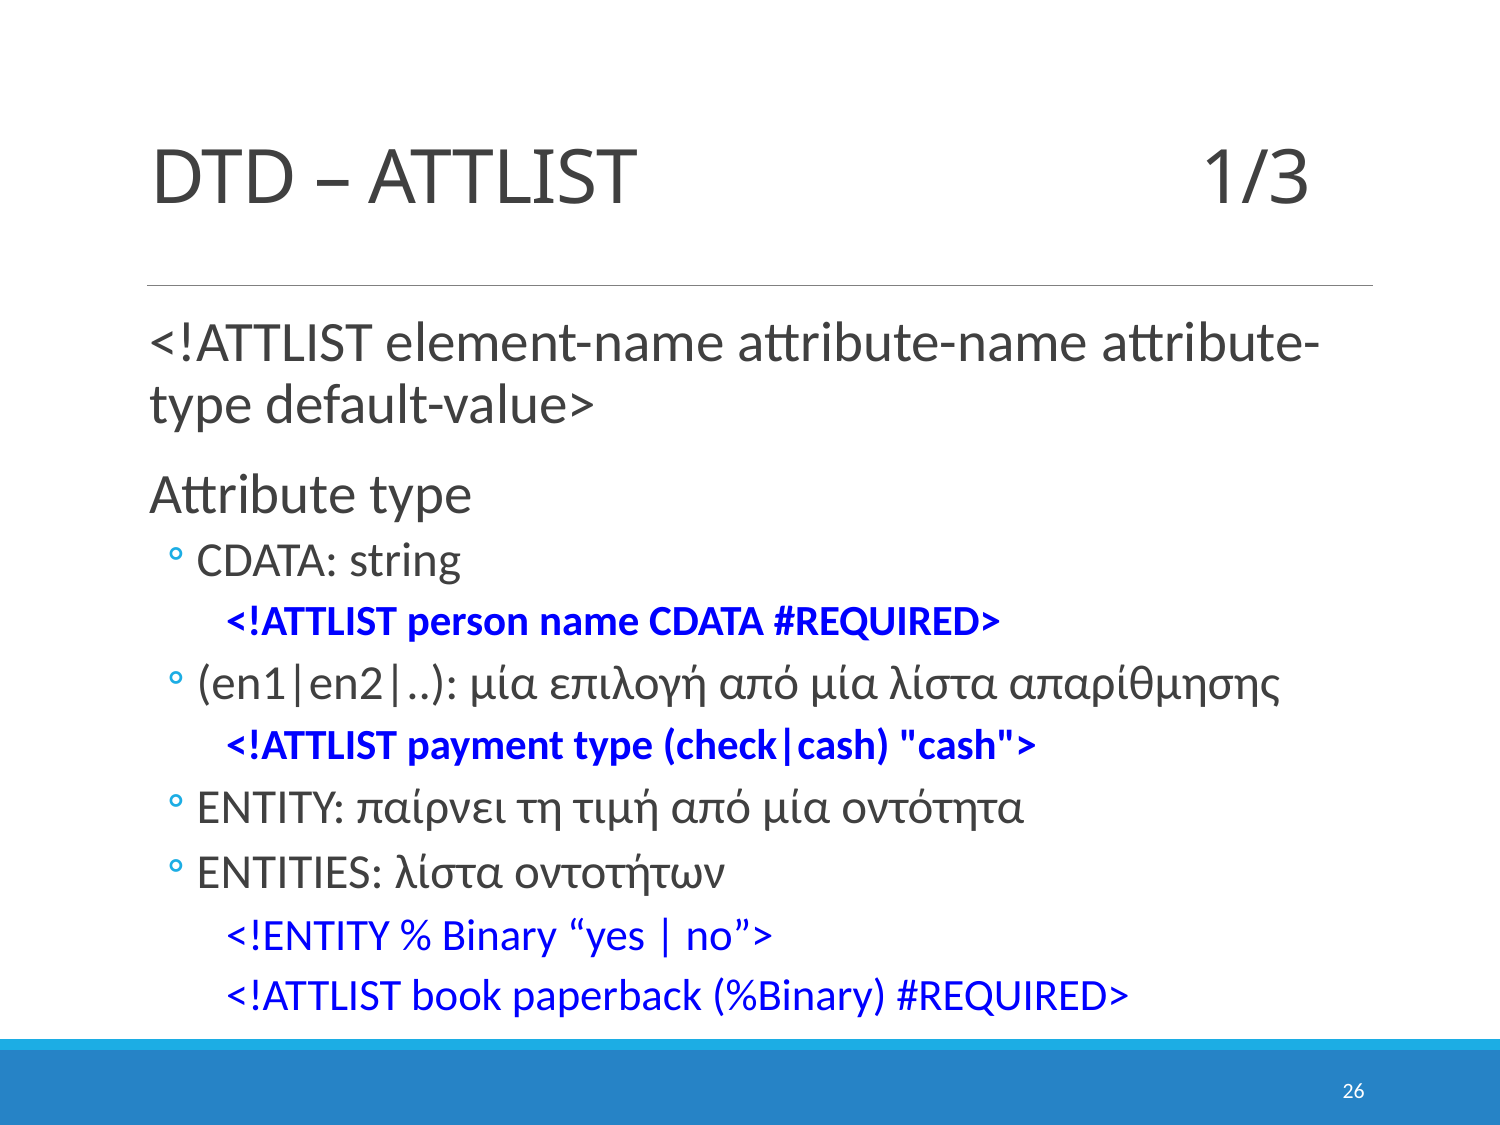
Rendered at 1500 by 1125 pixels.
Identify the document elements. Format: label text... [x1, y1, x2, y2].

slide_number 26 [1218, 1059, 1380, 1120]
title DTD – ATTLIST 1/3 [135, 43, 1373, 227]
list <!ATTLIST element-name attribute-name attribute-type default-value> Attribute type CDATA: string <!ATTLIST person name CDATA #REQUIRED> (en1|en2|..): μία επιλογή από μία λίστα απαρίθμησης <!ATTLIST payment type (check|cash) "cash"> ENTITY: παίρνει τη τιμή από μία οντότητα ENTITIES: λίστα οντοτήτων <!ENTITY % Binary “yes | no”> <!ATTLIST book paperback (%Binary) #REQUIRED> [135, 304, 1373, 1029]
